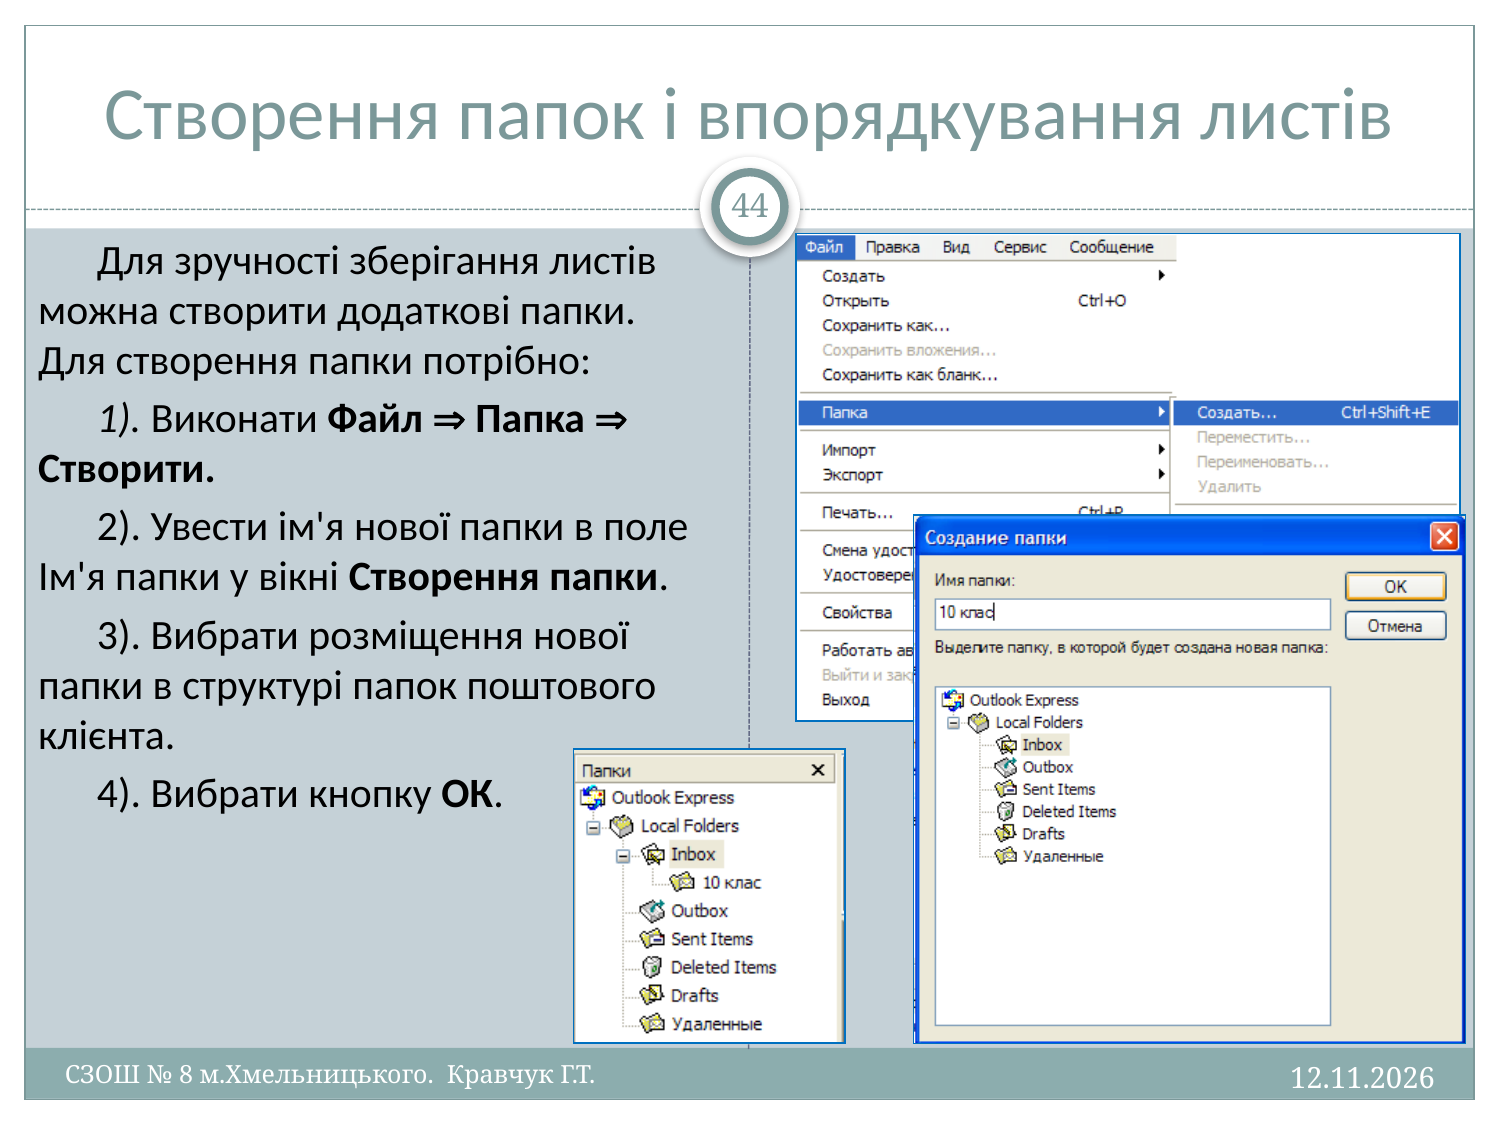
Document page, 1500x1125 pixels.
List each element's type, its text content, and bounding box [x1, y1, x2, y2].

slide_number 44 [712, 170, 788, 243]
footer СЗОШ № 8 м.Хмельницького. Кравчук Г.Т. [50, 1051, 638, 1112]
picture [913, 515, 1466, 1043]
picture [573, 749, 845, 1043]
title Створення папок і впорядкування листів [49, 37, 1450, 162]
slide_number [950, 1053, 1450, 1112]
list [796, 234, 1460, 721]
list Для зручності зберігання листів можна створити додаткові папки. Для створення папки потрібно: 1). Виконати Файл  Папка  Створити. 2). Увести ім'я нової папки в поле Ім'я папки у вікні Створення папки. 3). Вибрати розміщення нової папки в структурі папок поштового клієнта. 4). Вибрати кнопку ОК. [23, 224, 727, 1043]
